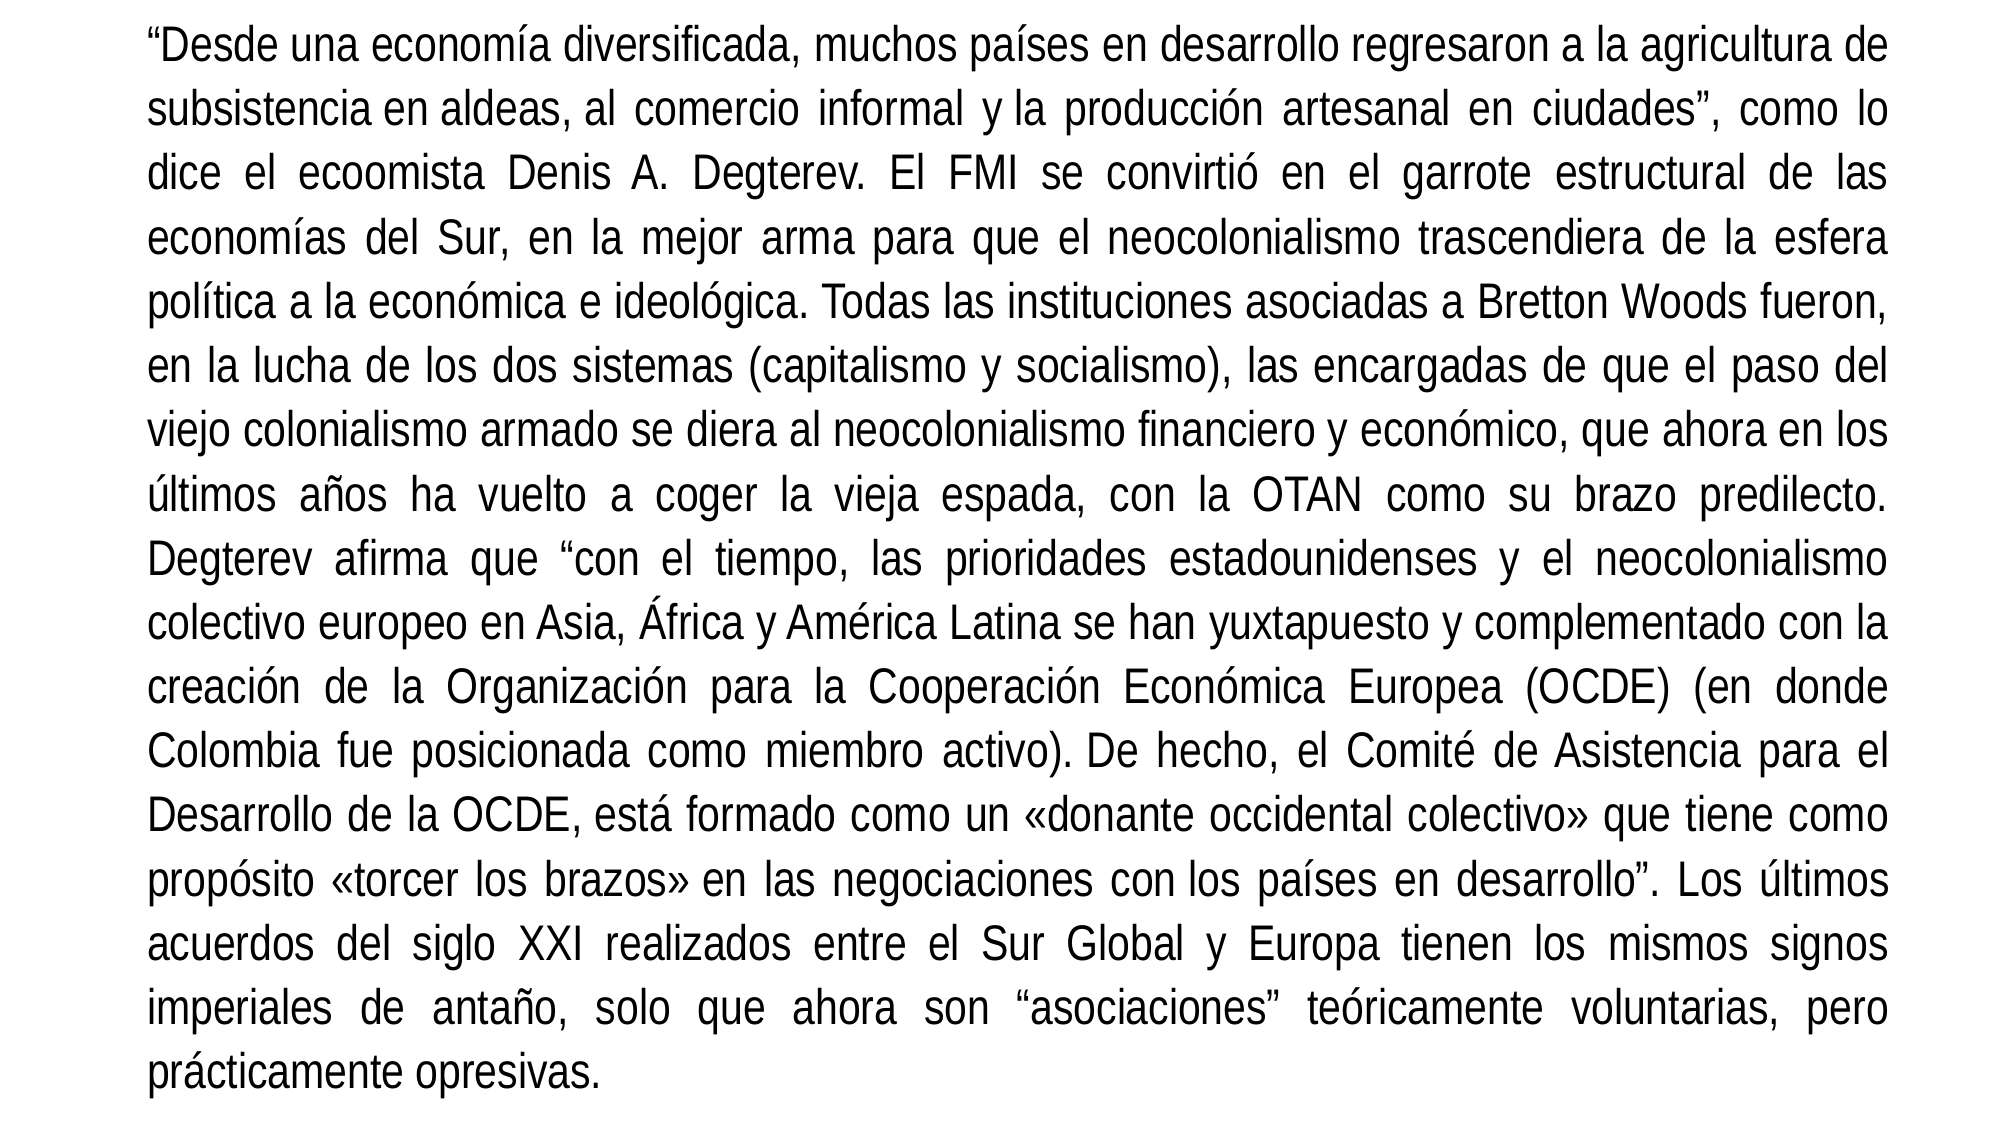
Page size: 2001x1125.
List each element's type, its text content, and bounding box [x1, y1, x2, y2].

text_box “Desde una economía diversificada, muchos países en desarrollo regresaron a la agricultura de subsistencia en aldeas, al comercio informal y la producción artesanal en ciudades”, como lo dice el ecoomista Denis A. Degterev. El FMI se convirtió en el garrote estructural de las economías del Sur, en la mejor arma para que el neocolonialismo trascendiera de la esfera política a la económica e ideológica. Todas las instituciones asociadas a Bretton Woods fueron, en la lucha de los dos sistemas (capitalismo y socialismo), las encargadas de que el paso del viejo colonialismo armado se diera al neocolonialismo financiero y económico, que ahora en los últimos años ha vuelto a coger la vieja espada, con la OTAN como su brazo predilecto. Degterev afirma que “con el tiempo, las prioridades estadounidenses y el neocolonialismo colectivo europeo en Asia, África y América Latina se han yuxtapuesto y complementado con la creación de la Organización para la Cooperación Económica Europea (OCDE) (en donde Colombia fue posicionada como miembro activo). De hecho, el Comité de Asistencia para el Desarrollo de la OCDE, está formado como un «donante occidental colectivo» que tiene como propósito «torcer los brazos» en las negociaciones con los países en desarrollo”. Los últimos acuerdos del siglo XXI realizados entre el Sur Global y Europa tienen los mismos signos imperiales de antaño, solo que ahora son “asociaciones” teóricamente voluntarias, pero prácticamente opresivas. [132, 0, 1905, 1106]
